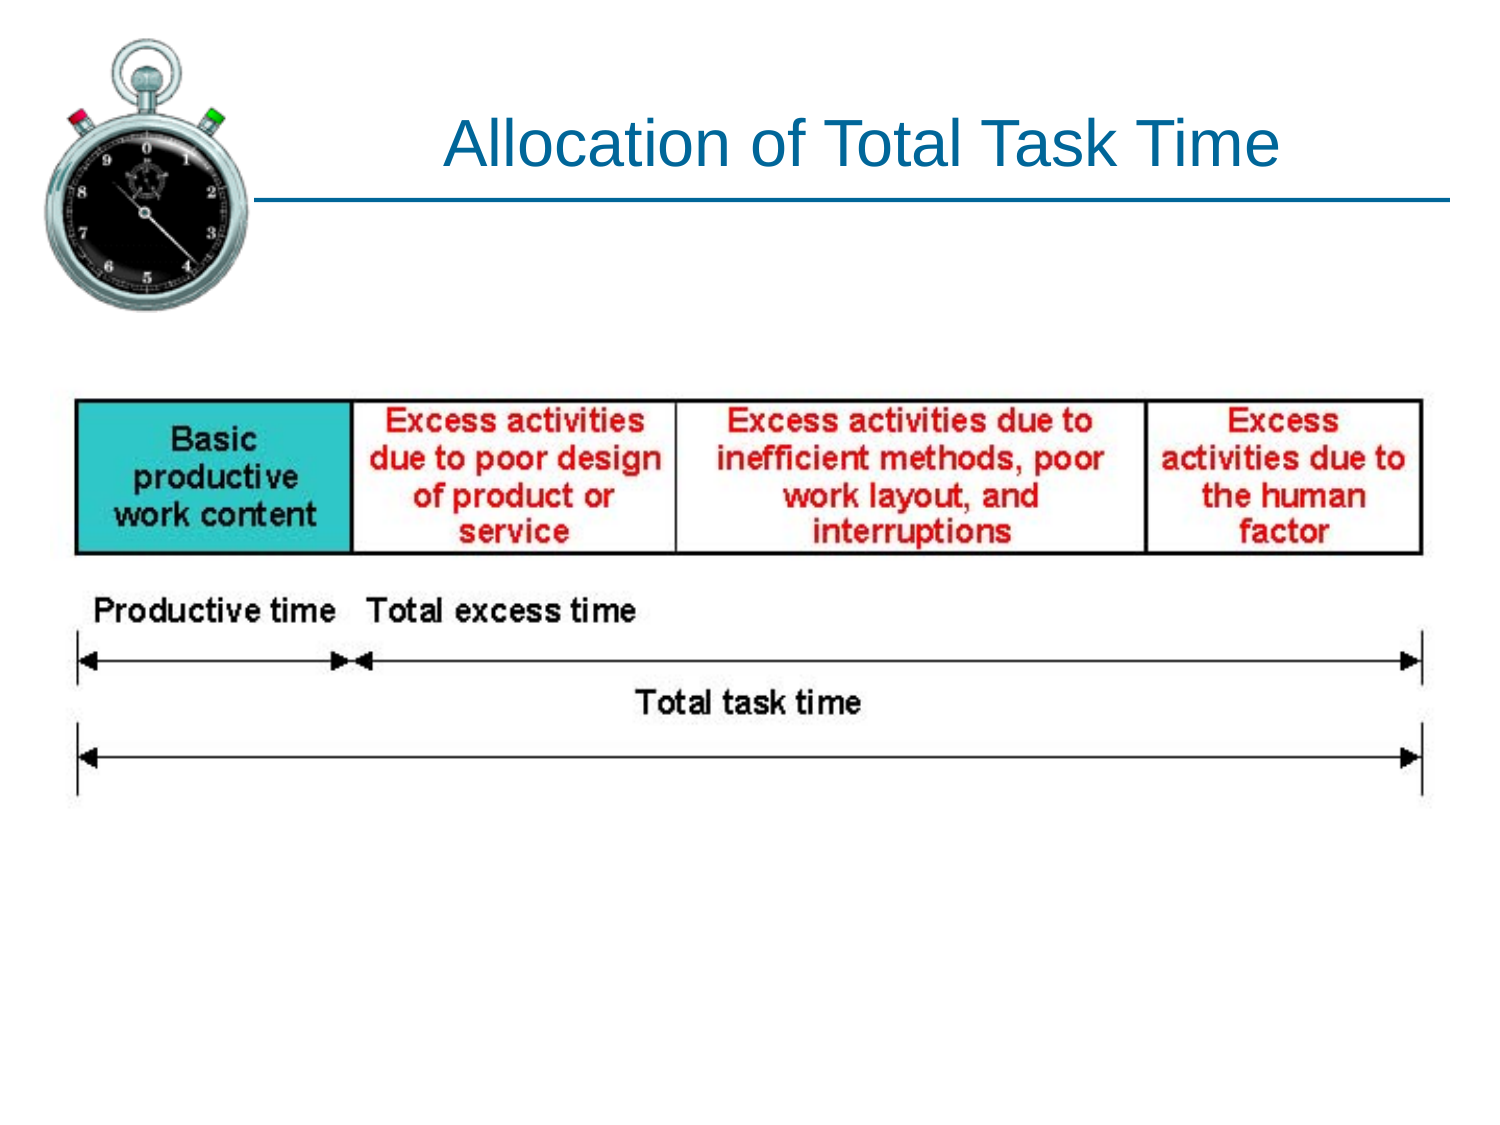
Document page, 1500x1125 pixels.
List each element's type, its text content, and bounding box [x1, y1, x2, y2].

title Allocation of Total Task Time [275, 37, 1450, 188]
picture [37, 37, 254, 313]
picture [49, 324, 1453, 905]
